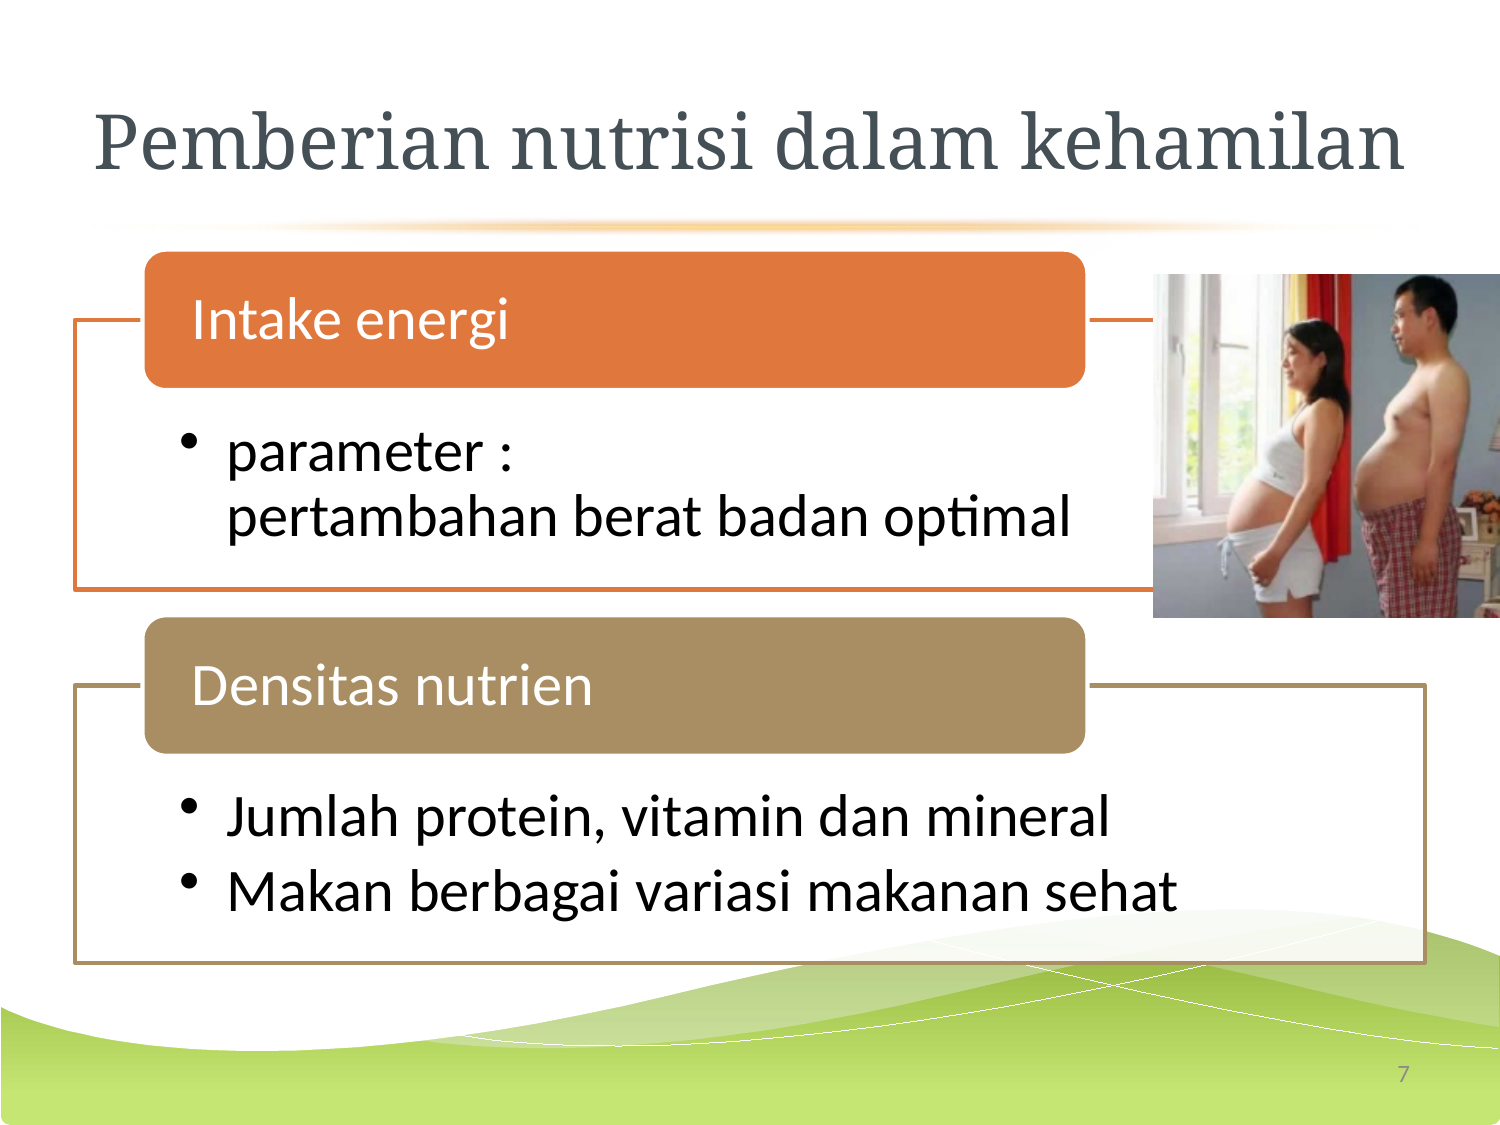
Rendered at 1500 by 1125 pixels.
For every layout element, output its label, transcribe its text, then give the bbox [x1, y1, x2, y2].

picture [0, 1007, 6, 1125]
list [74, 237, 1426, 976]
slide_number 7 [1074, 1042, 1425, 1103]
title Pemberian nutrisi dalam kehamilan [75, 45, 1425, 233]
picture [0, 87, 1500, 829]
